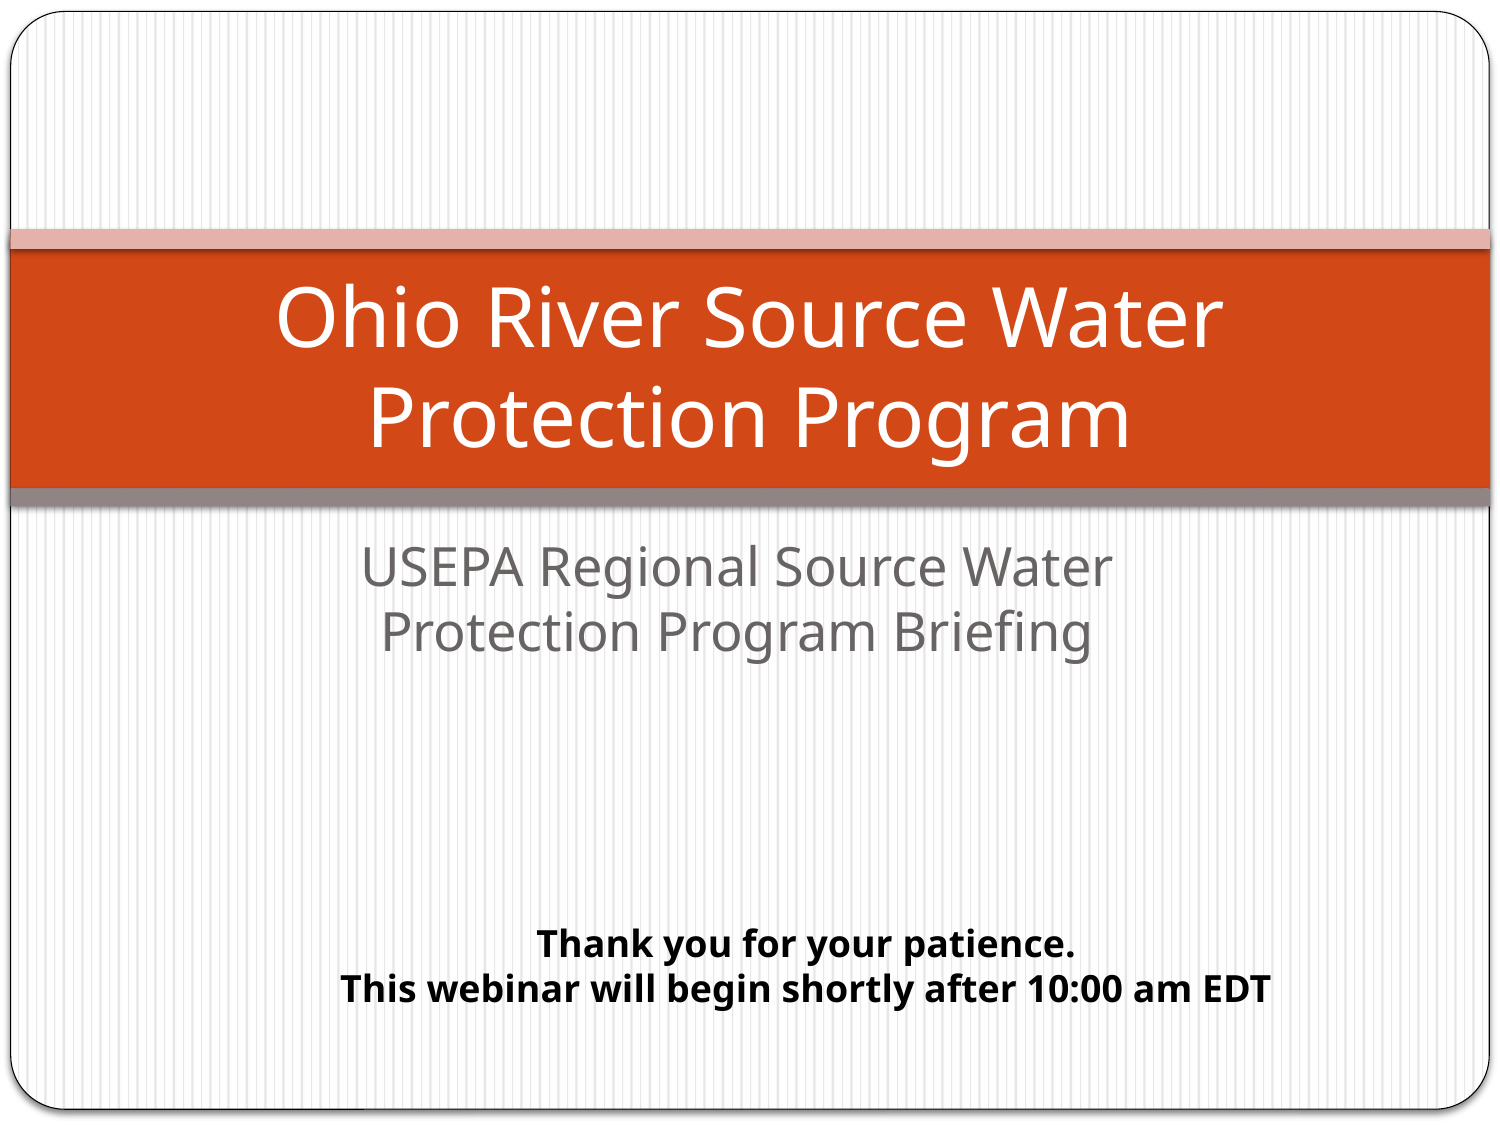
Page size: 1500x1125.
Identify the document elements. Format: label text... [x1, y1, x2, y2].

text_box Thank you for your patience. This webinar will begin shortly after 10:00 am EDT [325, 912, 1288, 1018]
title Ohio River Source Water Protection Program [75, 247, 1425, 489]
subtitle USEPA Regional Source Water Protection Program Briefing [212, 525, 1263, 788]
